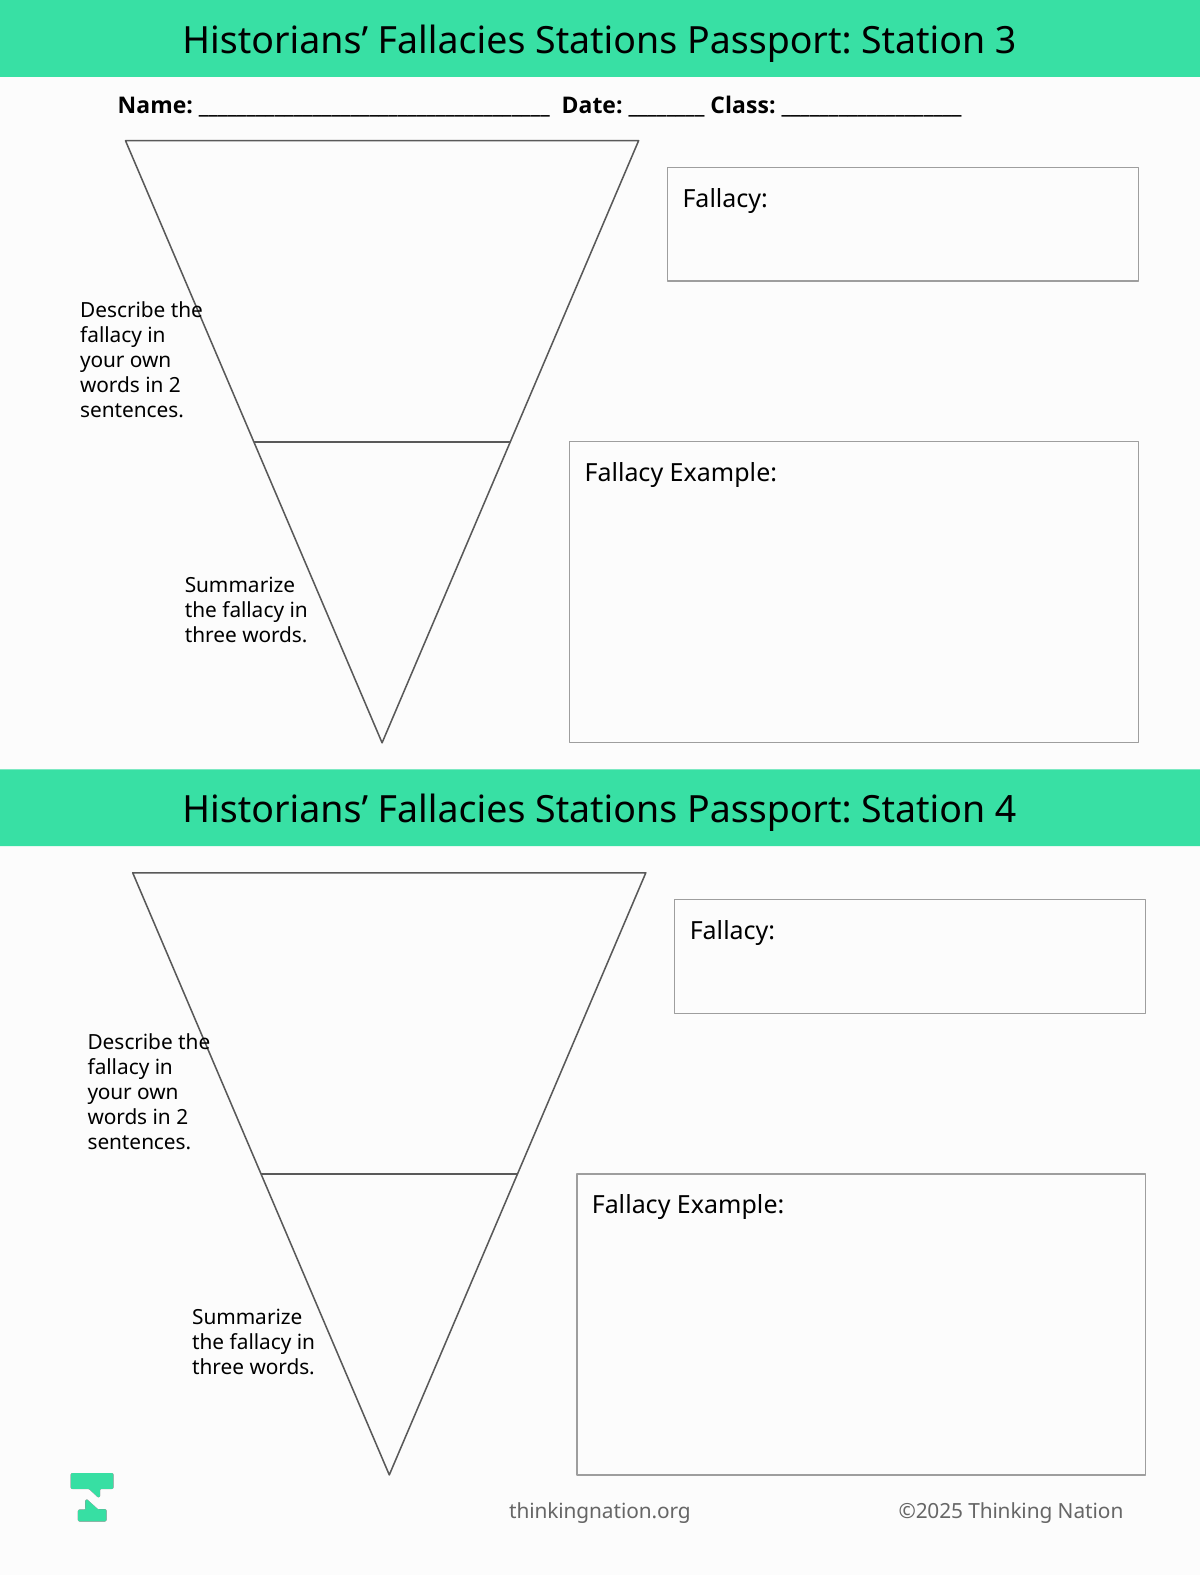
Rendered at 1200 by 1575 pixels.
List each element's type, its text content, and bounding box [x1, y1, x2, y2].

picture [58, 1463, 126, 1531]
text_box Fallacy: [667, 167, 1139, 282]
text_box [125, 140, 639, 441]
text_box [132, 872, 646, 1173]
text_box Describe the fallacy in your own words in 2 sentences. [65, 281, 219, 426]
text_box Summarize the fallacy in three words. [176, 1288, 331, 1433]
text_box [256, 449, 508, 743]
text_box thinkingnation.org [457, 1483, 742, 1532]
text_box Historians’ Fallacies Stations Passport: Station 3 [0, 0, 1200, 77]
text_box Historians’ Fallacies Stations Passport: Station 4 [0, 769, 1200, 847]
text_box Fallacy: [674, 899, 1146, 1014]
text_box Describe the fallacy in your own words in 2 sentences. [72, 1013, 227, 1158]
text_box Fallacy Example: [576, 1173, 1146, 1475]
text_box Summarize the fallacy in three words. [169, 556, 324, 701]
text_box Name: _____________________________________ Date: ________ Class: ___________________ [103, 76, 1097, 141]
text_box ©2025 Thinking Nation [854, 1483, 1139, 1532]
text_box Fallacy Example: [569, 441, 1139, 743]
text_box [264, 1181, 515, 1475]
